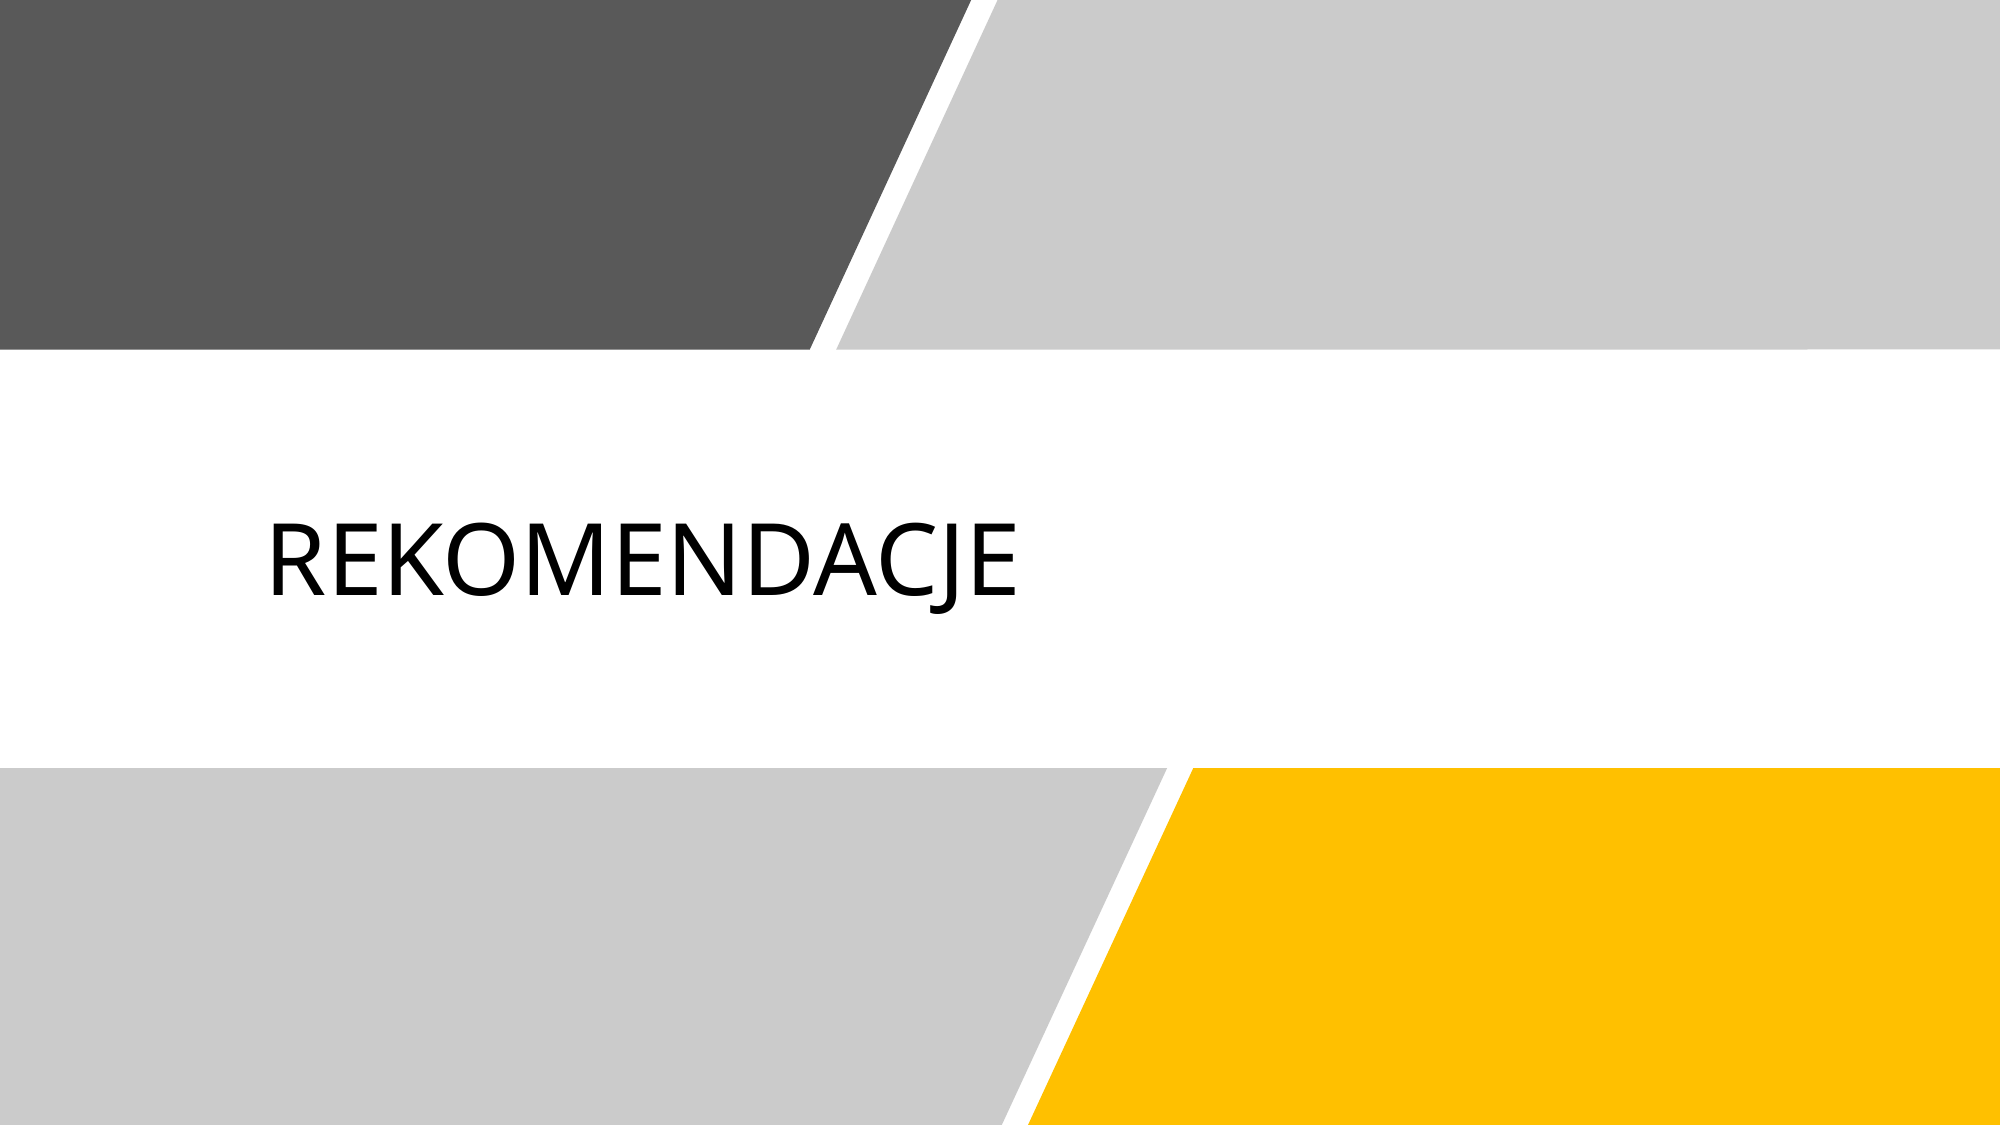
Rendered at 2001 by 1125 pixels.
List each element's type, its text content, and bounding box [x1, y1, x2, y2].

text_box [1026, 767, 2000, 1125]
text_box [834, 0, 2000, 351]
title REKOMENDACJE [249, 368, 1750, 625]
text_box [1007, 767, 1192, 1125]
text_box [0, 767, 1169, 1125]
text_box [0, 0, 973, 351]
